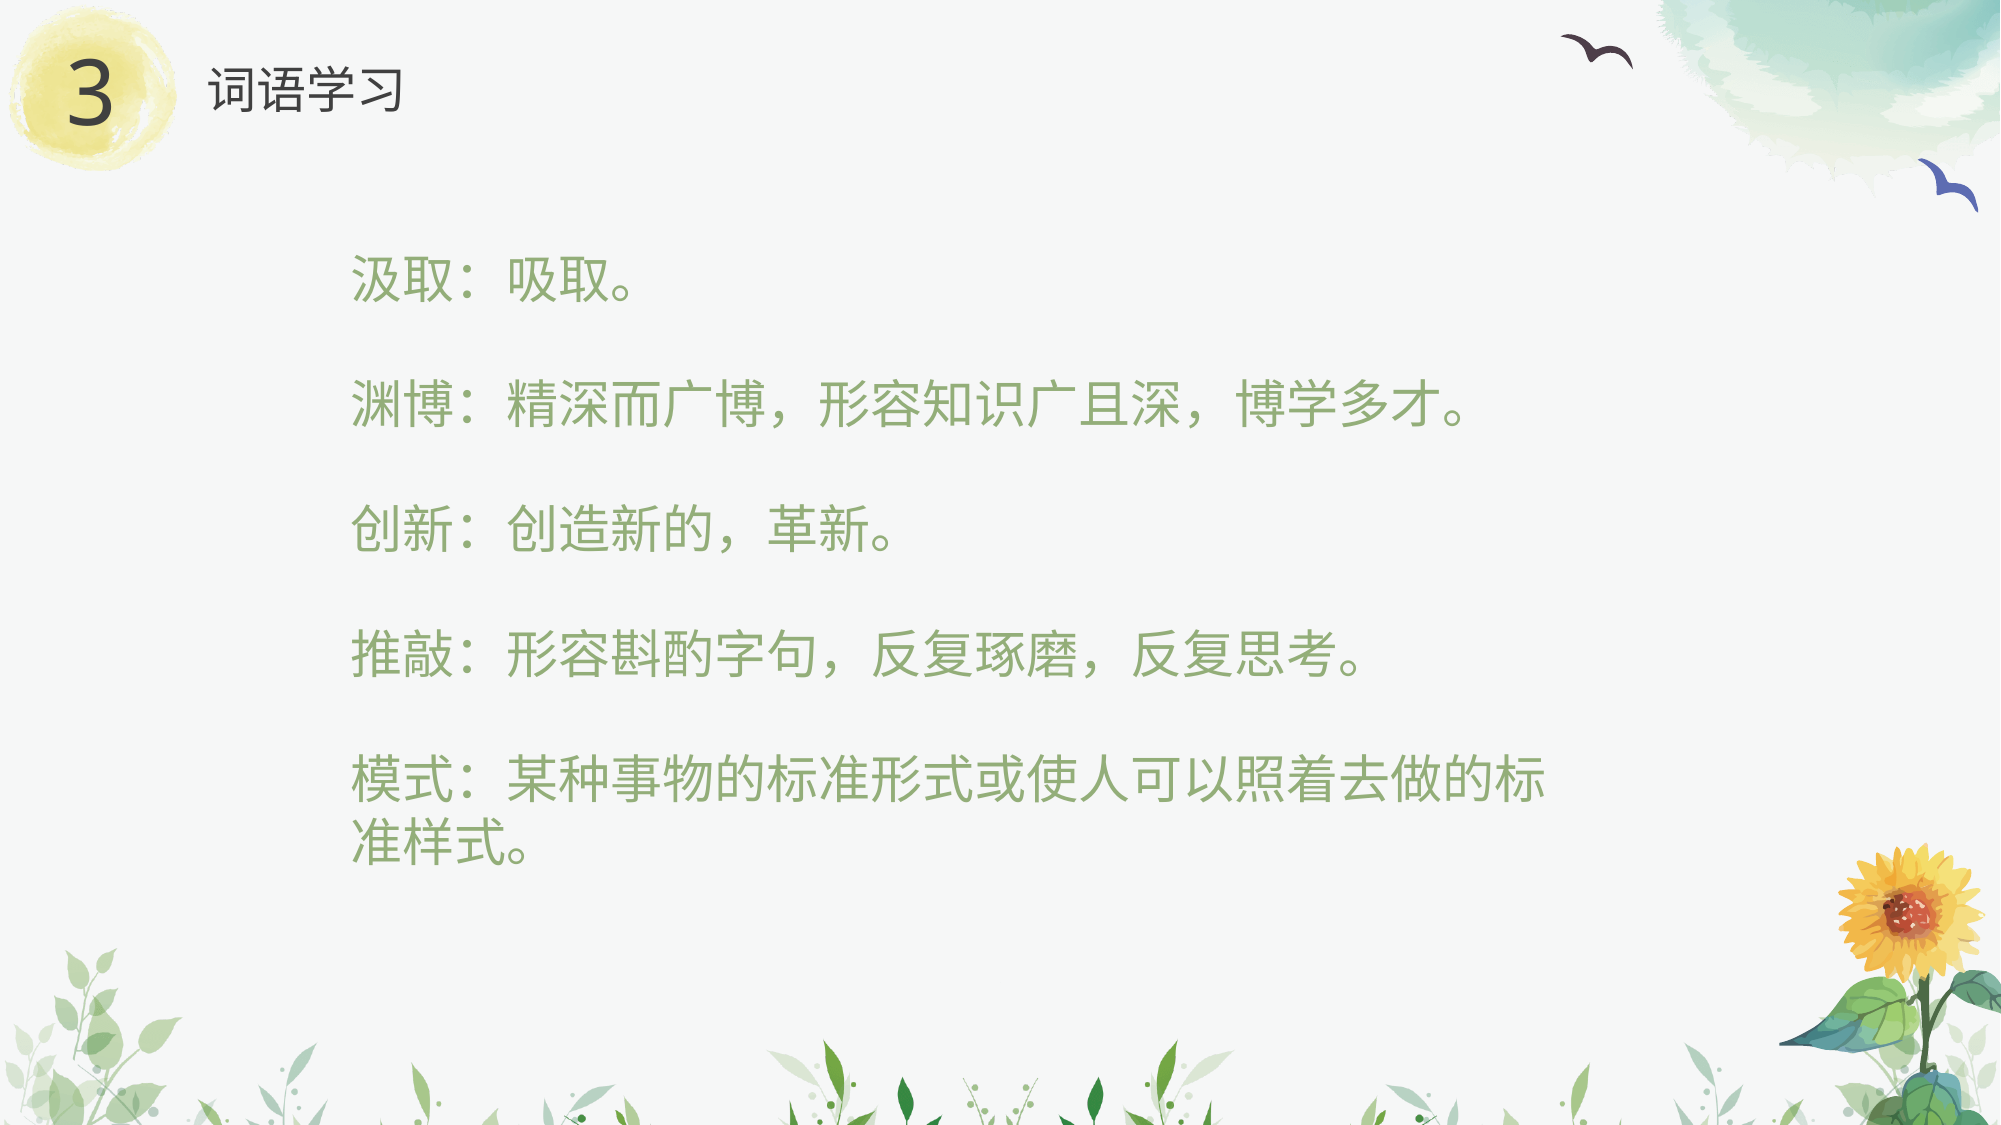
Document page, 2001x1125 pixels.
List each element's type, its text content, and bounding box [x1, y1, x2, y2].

text_box [1966, 198, 1979, 213]
picture [1632, 0, 2000, 198]
text_box 汲取：吸取。 渊博：精深而广博，形容知识广且深，博学多才。 创新：创造新的，革新。 推敲：形容斟酌字句，反复琢磨，反复思考。 模式：某种事物的标准形式或使人可以照着去做的标准样式。 [335, 239, 1607, 880]
picture [0, 842, 2001, 1125]
picture [8, 4, 177, 171]
text_box 词语学习 [191, 51, 755, 127]
text_box [1560, 34, 1632, 69]
